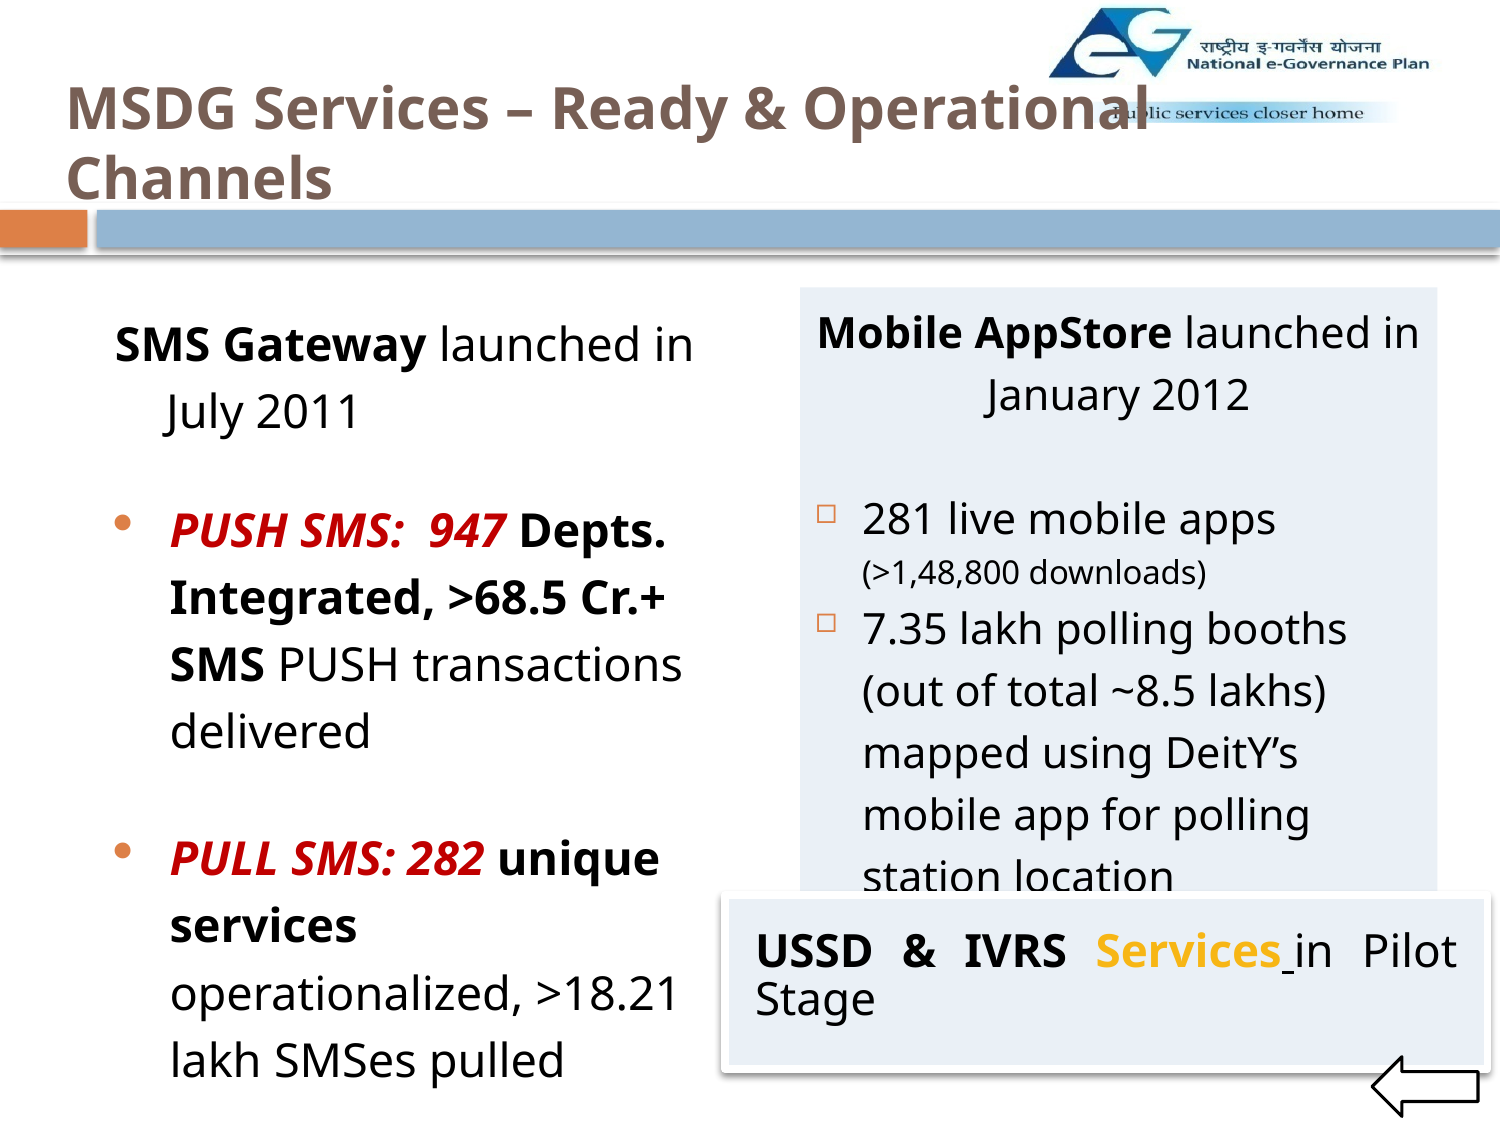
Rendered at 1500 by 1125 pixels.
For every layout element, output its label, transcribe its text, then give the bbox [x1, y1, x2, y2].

text_box [1370, 1055, 1480, 1118]
picture [1048, 0, 1500, 123]
title MSDG Services – Ready & Operational Channels [50, 81, 1414, 201]
text_box USSD & IVRS Services in Pilot Stage [721, 891, 1491, 1073]
list SMS Gateway launched in July 2011 PUSH SMS: 947 Depts. Integrated, >68.5 Cr.+ SMS PUSH transactions delivered PULL SMS: 282 unique services operationalized, >18.21 lakh SMSes pulled [99, 295, 738, 1101]
list Mobile AppStore launched in January 2012 281 live mobile apps (>1,48,800 downloads) 7.35 lakh polling booths (out of total ~8.5 lakhs) mapped using DeitY’s mobile app for polling station location [799, 287, 1438, 891]
